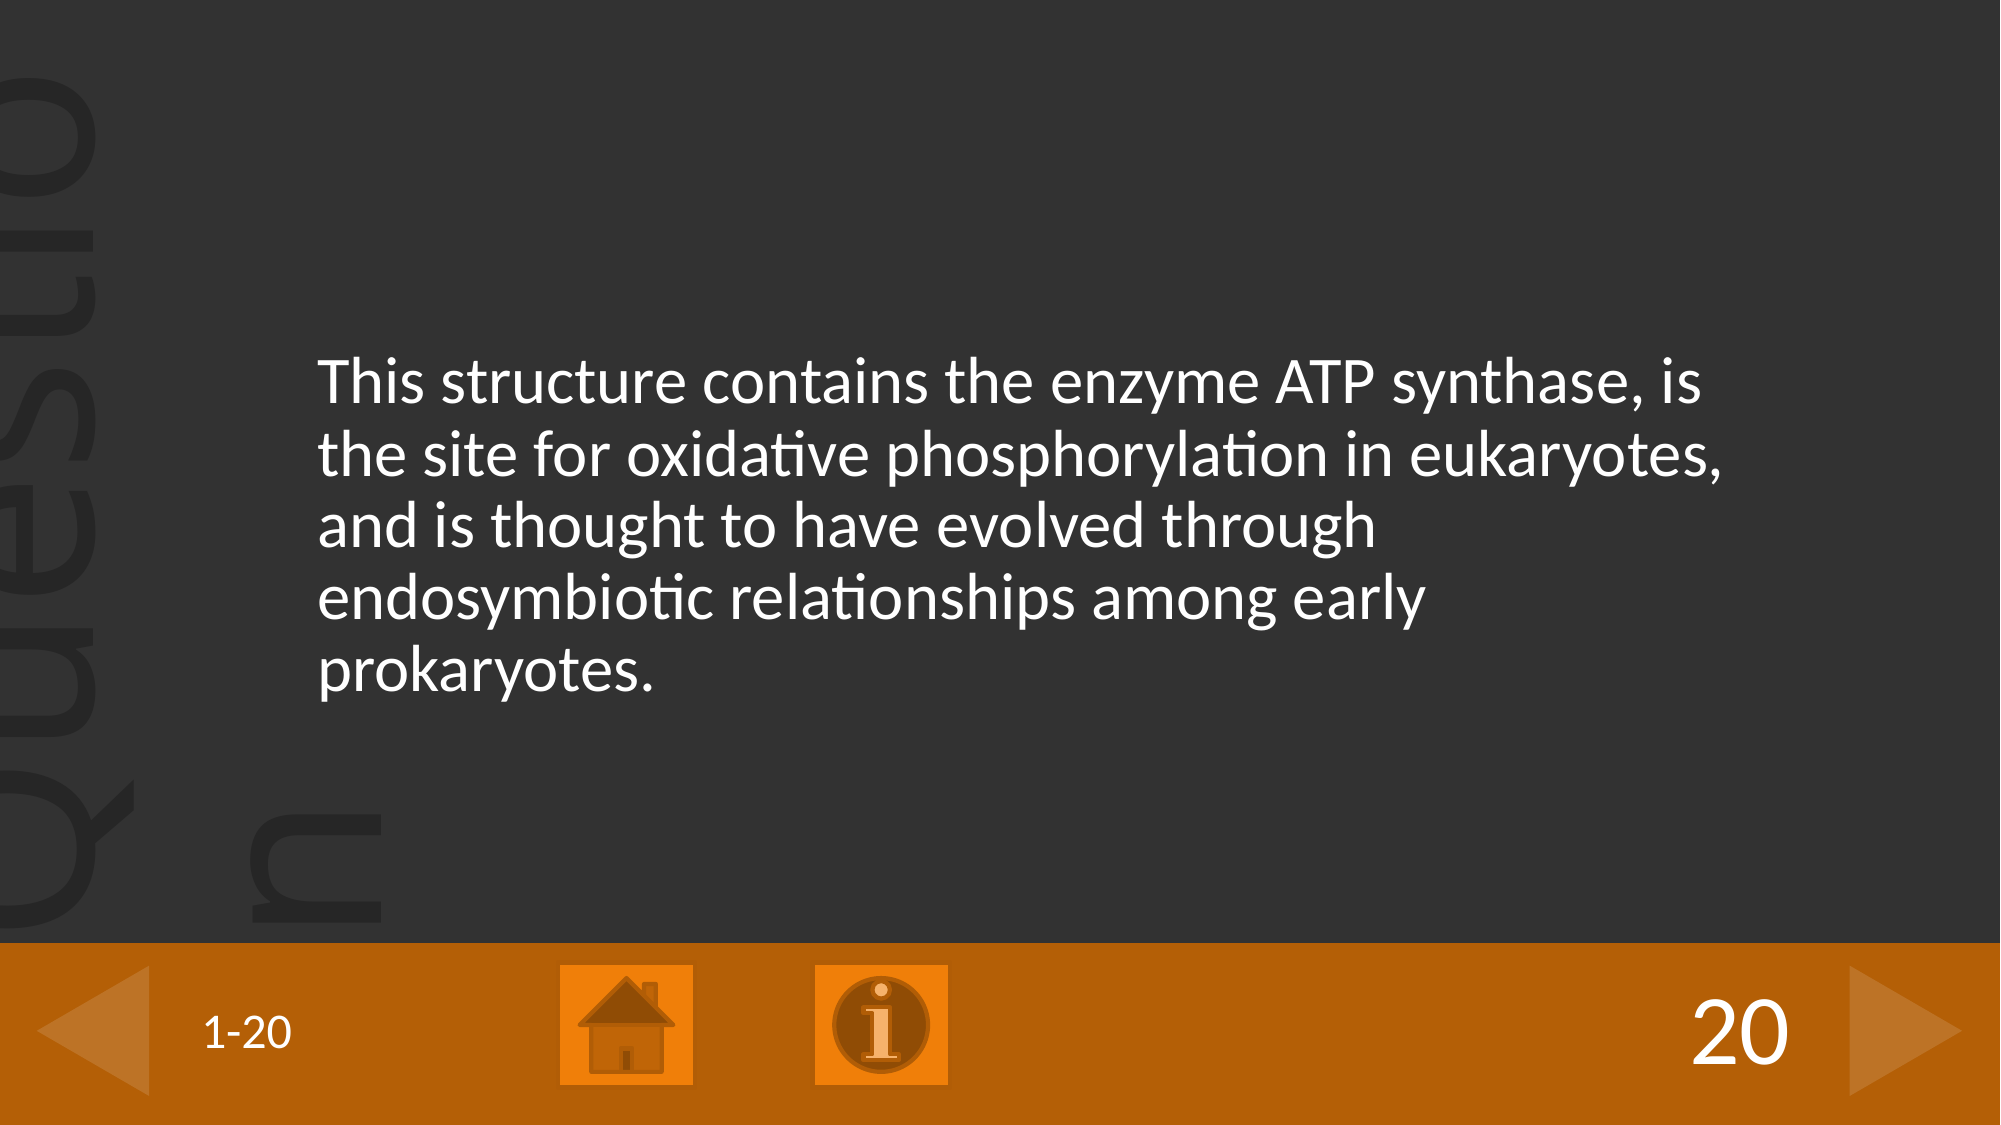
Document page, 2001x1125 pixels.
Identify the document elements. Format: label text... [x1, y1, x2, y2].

text_box [810, 960, 952, 1090]
list 20 [1494, 967, 1806, 1097]
list This structure contains the enzyme ATP synthase, is the site for oxidative phosphorylation in eukaryotes, and is thought to have evolved through endosymbiotic relationships among early prokaryotes. [302, 307, 1760, 746]
title 1-20 [185, 967, 1494, 1097]
text_box [556, 960, 697, 1090]
